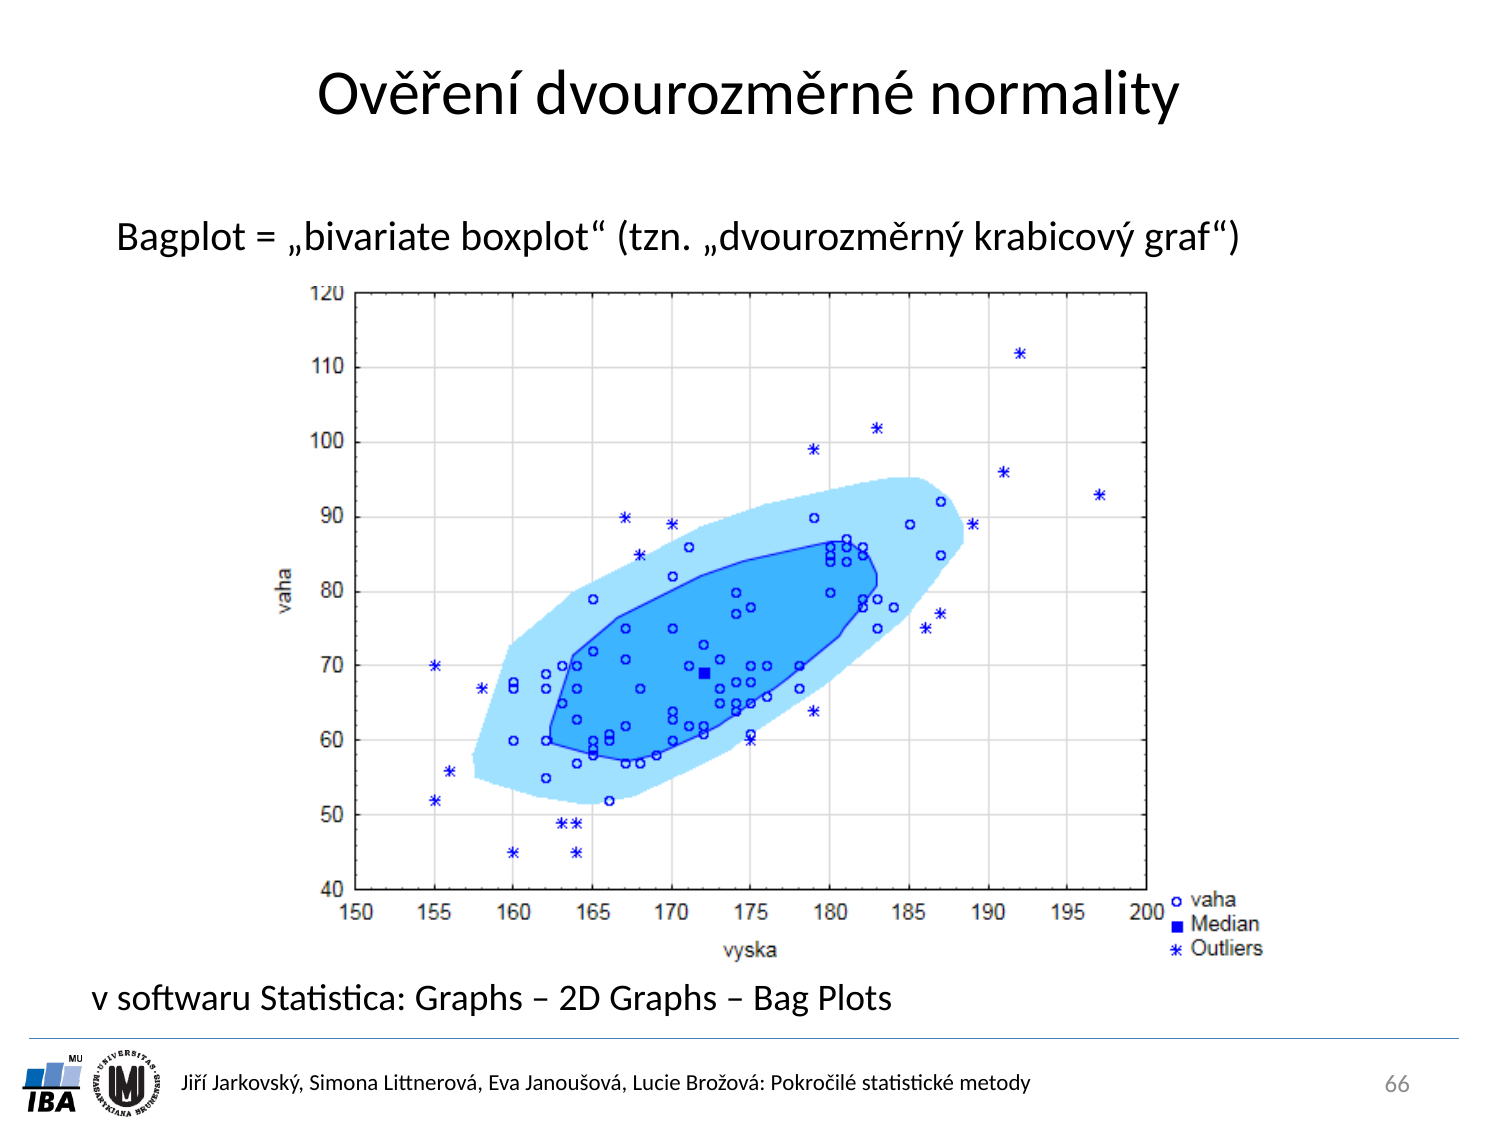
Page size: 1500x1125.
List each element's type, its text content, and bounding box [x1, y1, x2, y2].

slide_number 66 [1074, 1052, 1425, 1113]
title Ověření dvourozměrné normality [75, 42, 1425, 135]
picture [262, 285, 1277, 973]
text_box Bagplot = „bivariate boxplot“ (tzn. „dvourozměrný krabicový graf“) [76, 201, 1282, 267]
picture [22, 1055, 82, 1112]
picture [93, 1050, 160, 1117]
text_box v softwaru Statistica: Graphs – 2D Graphs – Bag Plots [76, 965, 1089, 1026]
